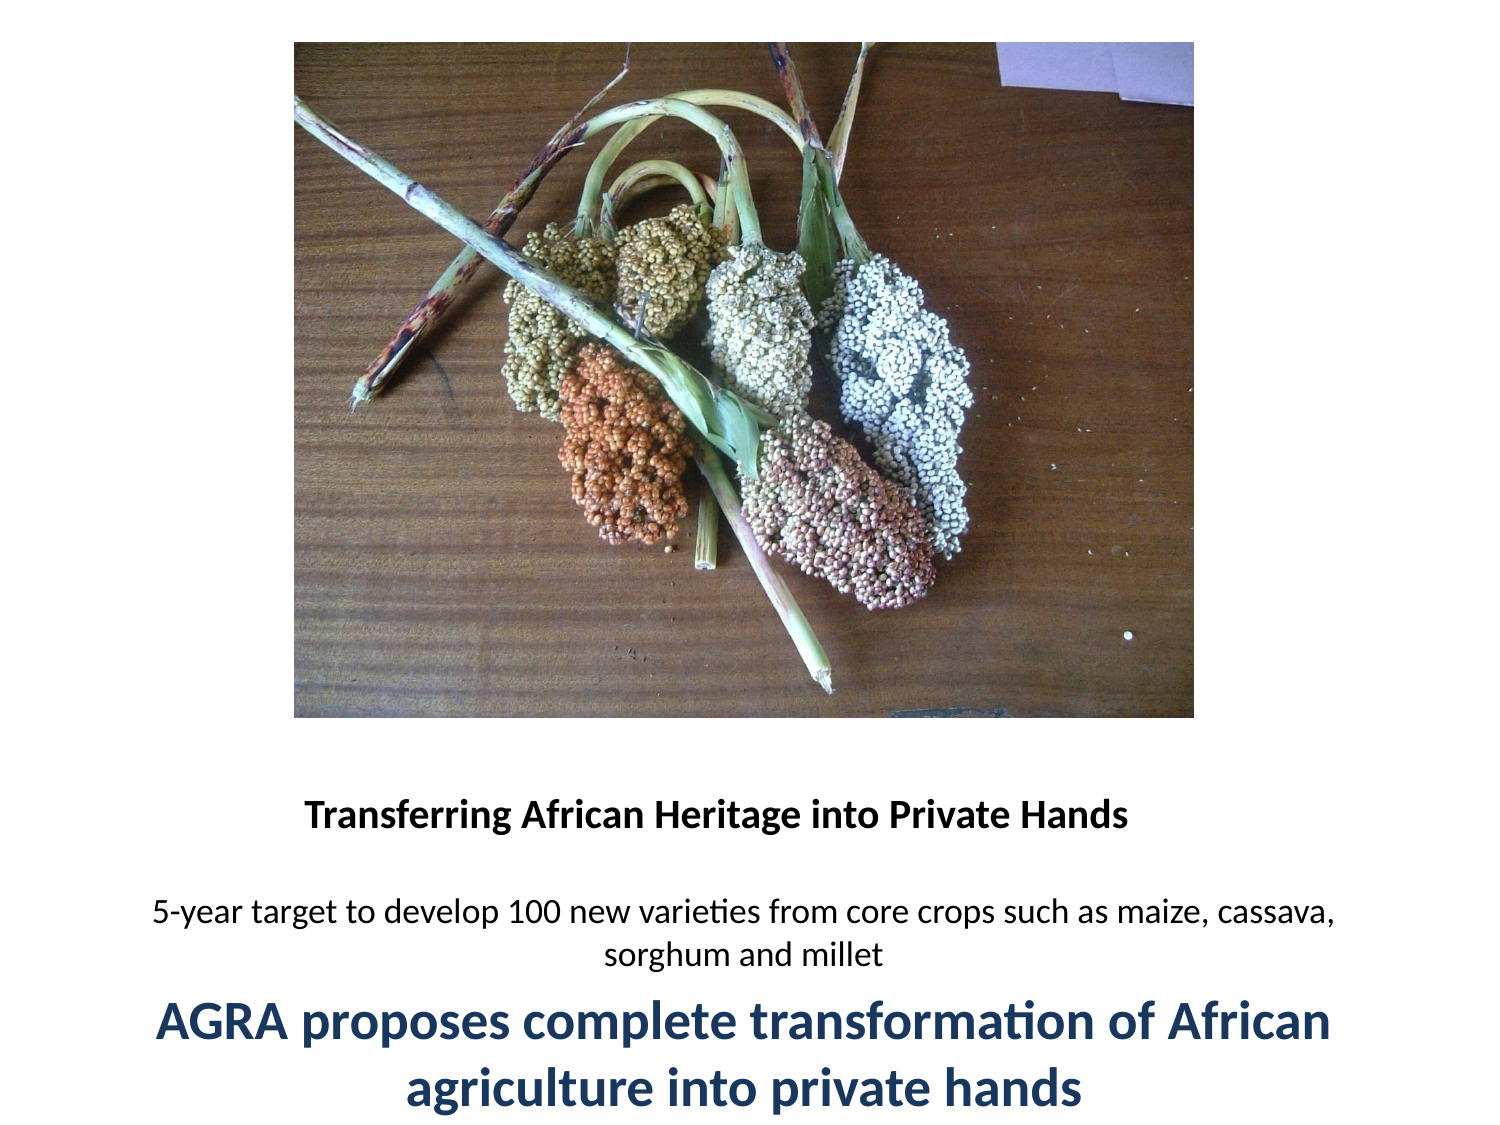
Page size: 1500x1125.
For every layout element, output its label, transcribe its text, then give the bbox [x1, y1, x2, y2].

picture [293, 42, 1195, 718]
list 5-year target to develop 100 new varieties from core crops such as maize, cassava, sorghum and millet AGRA proposes complete transformation of African agriculture into private hands [76, 880, 1412, 1125]
title Transferring African Heritage into Private Hands [289, 751, 1190, 845]
